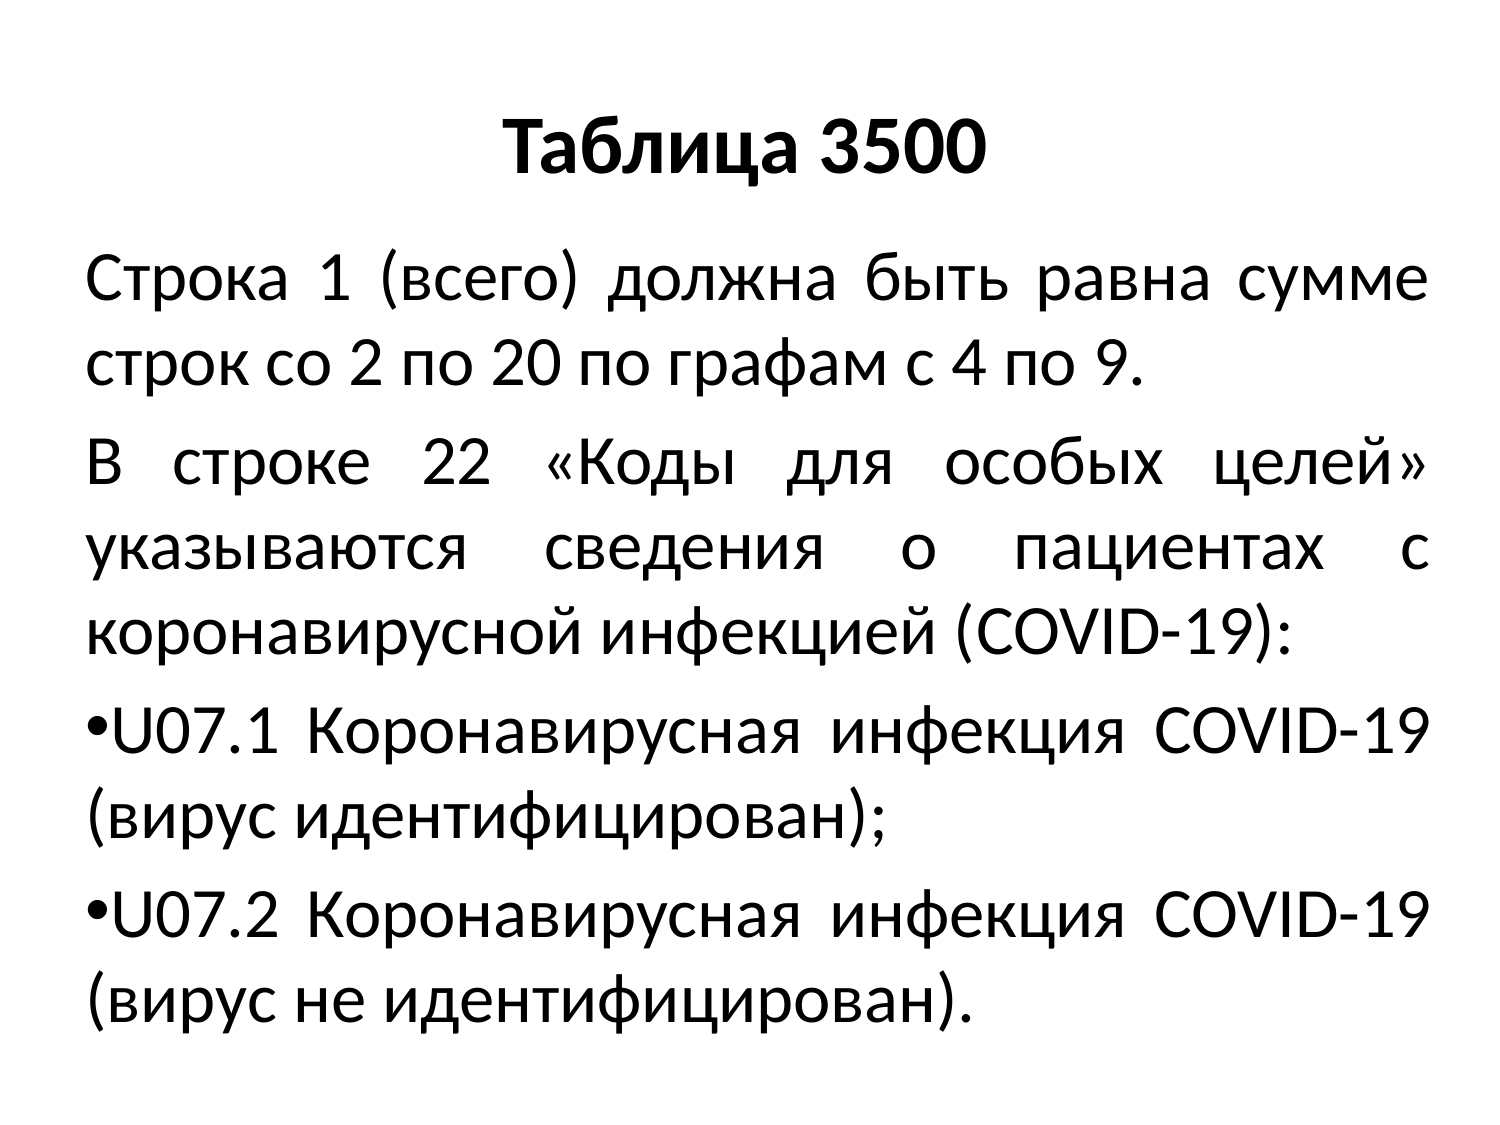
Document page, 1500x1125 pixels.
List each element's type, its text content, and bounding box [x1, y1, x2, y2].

title Таблица 3500 [70, 46, 1421, 222]
list Строка 1 (всего) должна быть равна сумме строк со 2 по 20 по графам с 4 по 9. В строке 22 «Коды для особых целей» указываются сведения о пациентах с коронавирусной инфекцией (COVID-19): U07.1 Коронавирусная инфекция COVID-19 (вирус идентифицирован); U07.2 Коронавирусная инфекция COVID-19 (вирус не идентифицирован). [70, 222, 1447, 1047]
